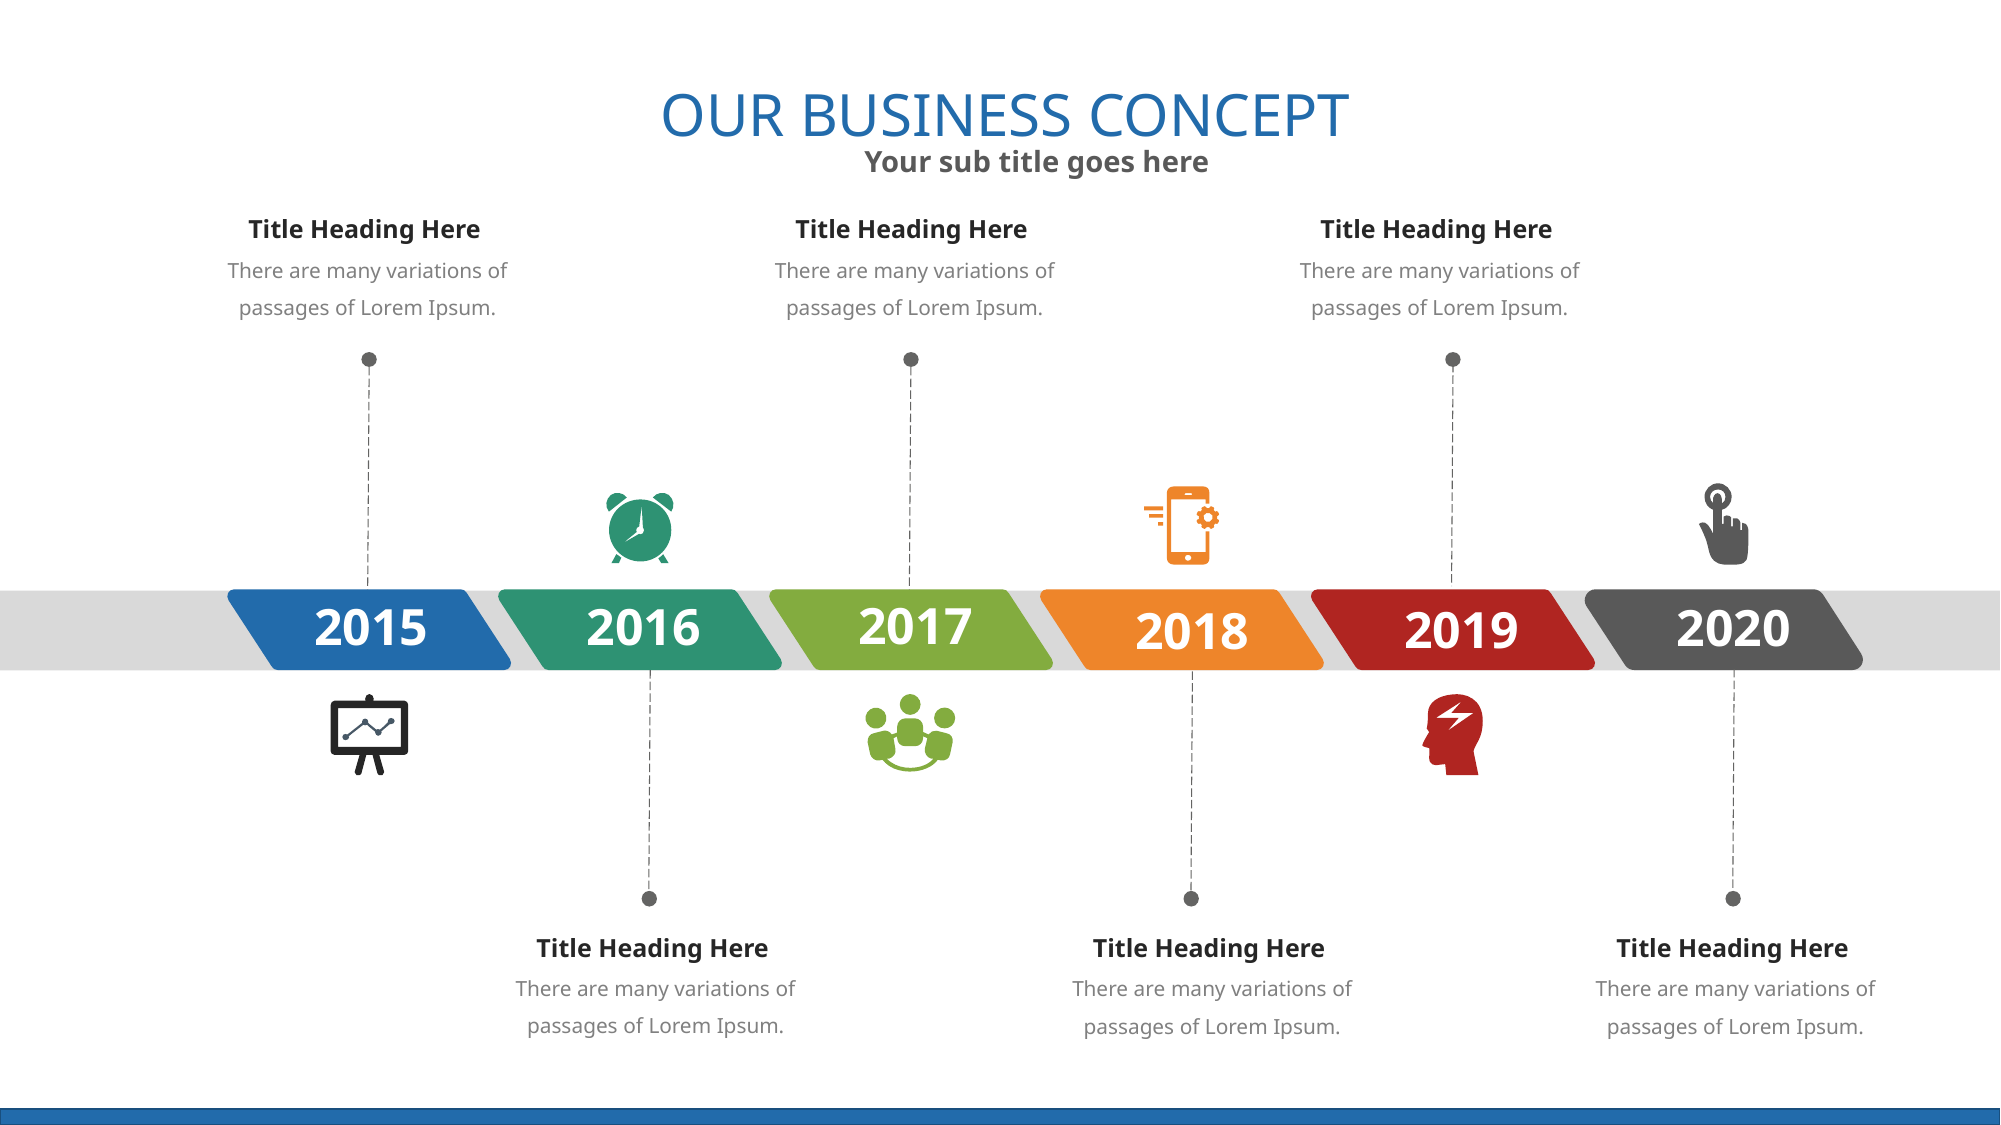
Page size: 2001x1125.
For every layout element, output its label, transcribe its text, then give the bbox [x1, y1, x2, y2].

text_box [1820, 590, 2000, 671]
text_box Title Heading Here [233, 206, 497, 237]
text_box [1040, 589, 1324, 671]
text_box [1422, 694, 1483, 776]
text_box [330, 693, 409, 776]
text_box There are many variations of passages of Lorem Ipsum. [1282, 237, 1597, 328]
text_box 2018 [1120, 591, 1264, 667]
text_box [1183, 671, 1199, 907]
text_box [1278, 590, 1361, 671]
text_box [0, 590, 277, 671]
text_box [465, 590, 548, 671]
text_box [0, 1108, 2000, 1125]
text_box [1698, 483, 1749, 565]
text_box OUR BUSINESS CONCEPT [576, 70, 1435, 156]
text_box Title Heading Here [521, 924, 785, 955]
text_box There are many variations of passages of Lorem Ipsum. [757, 237, 1072, 328]
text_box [604, 491, 675, 564]
text_box Your sub title goes here [849, 136, 1225, 186]
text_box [1445, 351, 1461, 587]
text_box 2017 [843, 586, 988, 662]
text_box Title Heading Here [1078, 925, 1341, 956]
text_box There are many variations of passages of Lorem Ipsum. [210, 237, 525, 328]
text_box [227, 589, 512, 671]
text_box [736, 590, 819, 671]
text_box [1310, 589, 1596, 671]
text_box Title Heading Here [1305, 206, 1569, 237]
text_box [641, 669, 657, 907]
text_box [1725, 668, 1741, 907]
text_box Title Heading Here [1601, 925, 1865, 956]
text_box Title Heading Here [780, 206, 1044, 237]
text_box 2019 [1389, 591, 1534, 667]
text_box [1144, 486, 1220, 565]
text_box [1007, 590, 1090, 671]
text_box [769, 589, 1053, 671]
text_box There are many variations of passages of Lorem Ipsum. [498, 955, 813, 1046]
text_box 2015 [299, 588, 443, 663]
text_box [361, 352, 377, 590]
text_box There are many variations of passages of Lorem Ipsum. [1578, 956, 1893, 1046]
text_box [498, 589, 782, 671]
text_box [1584, 589, 1863, 671]
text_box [864, 693, 956, 772]
text_box 2020 [1662, 588, 1806, 664]
text_box [1549, 590, 1634, 671]
text_box There are many variations of passages of Lorem Ipsum. [1055, 956, 1369, 1046]
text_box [903, 352, 919, 590]
text_box 2016 [572, 588, 716, 663]
